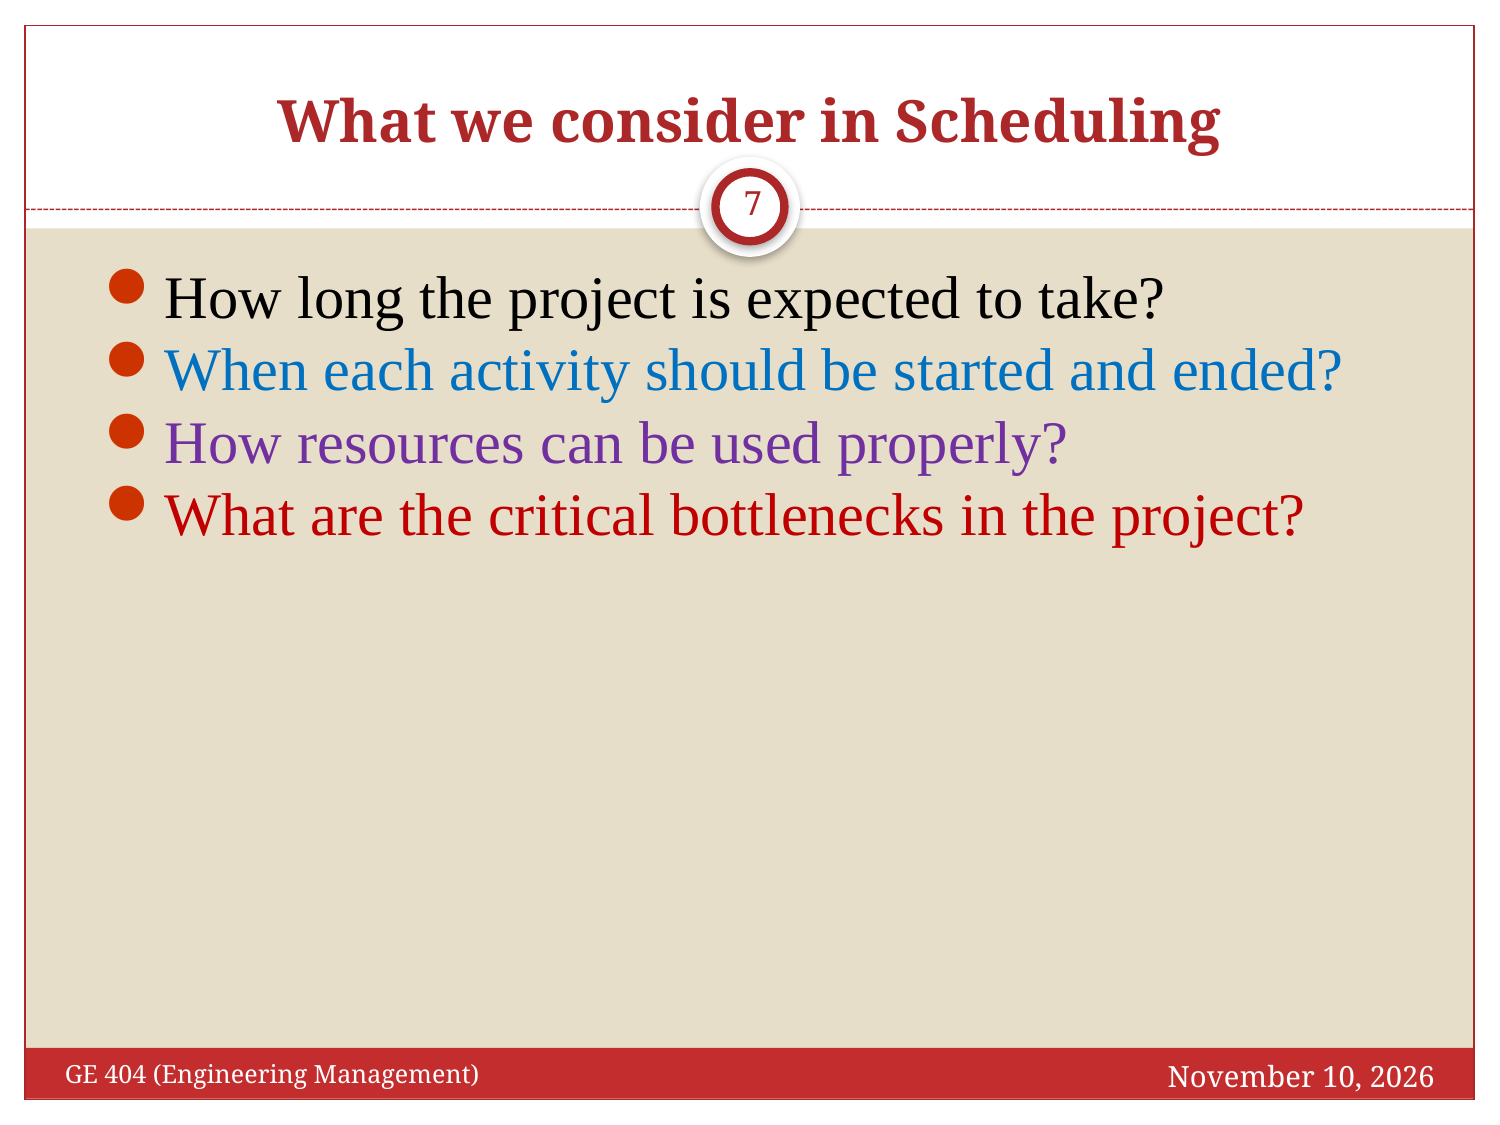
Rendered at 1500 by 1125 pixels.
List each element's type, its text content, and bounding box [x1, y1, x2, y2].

slide_number 7 [715, 168, 791, 241]
title What we consider in Scheduling [49, 37, 1450, 162]
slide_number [950, 1050, 1450, 1111]
footer GE 404 (Engineering Management) [50, 1051, 638, 1112]
list How long the project is expected to take? When each activity should be started and ended? How resources can be used properly? What are the critical bottlenecks in the project? [49, 250, 1445, 1001]
